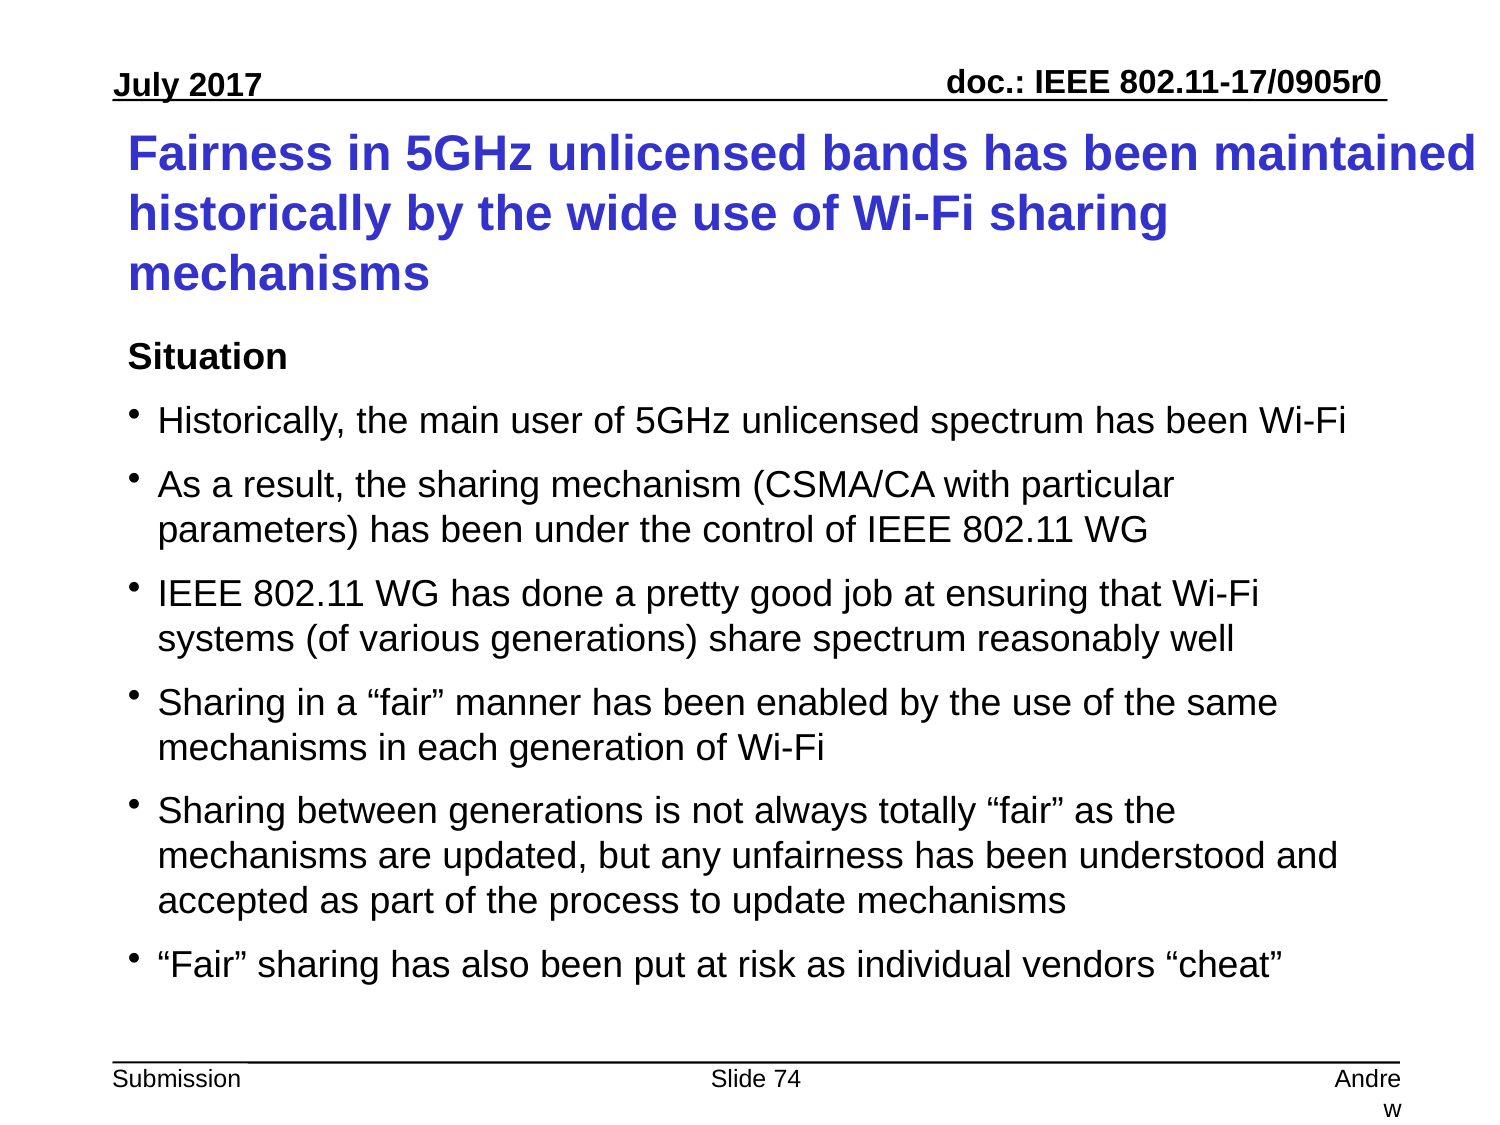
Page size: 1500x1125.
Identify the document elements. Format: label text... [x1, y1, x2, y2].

list Situation Historically, the main user of 5GHz unlicensed spectrum has been Wi-Fi As a result, the sharing mechanism (CSMA/CA with particular parameters) has been under the control of IEEE 802.11 WG IEEE 802.11 WG has done a pretty good job at ensuring that Wi-Fi systems (of various generations) share spectrum reasonably well Sharing in a “fair” manner has been enabled by the use of the same mechanisms in each generation of Wi-Fi Sharing between generations is not always totally “fair” as the mechanisms are updated, but any unfairness has been understood and accepted as part of the process to update mechanisms “Fair” sharing has also been put at risk as individual vendors “cheat” [112, 324, 1388, 1000]
footer Andrew Myles, Cisco [1320, 1061, 1402, 1093]
title Fairness in 5GHz unlicensed bands has been maintained historically by the wide use of Wi-Fi sharing mechanisms [112, 112, 1500, 288]
slide_number Slide 74 [709, 1061, 803, 1093]
